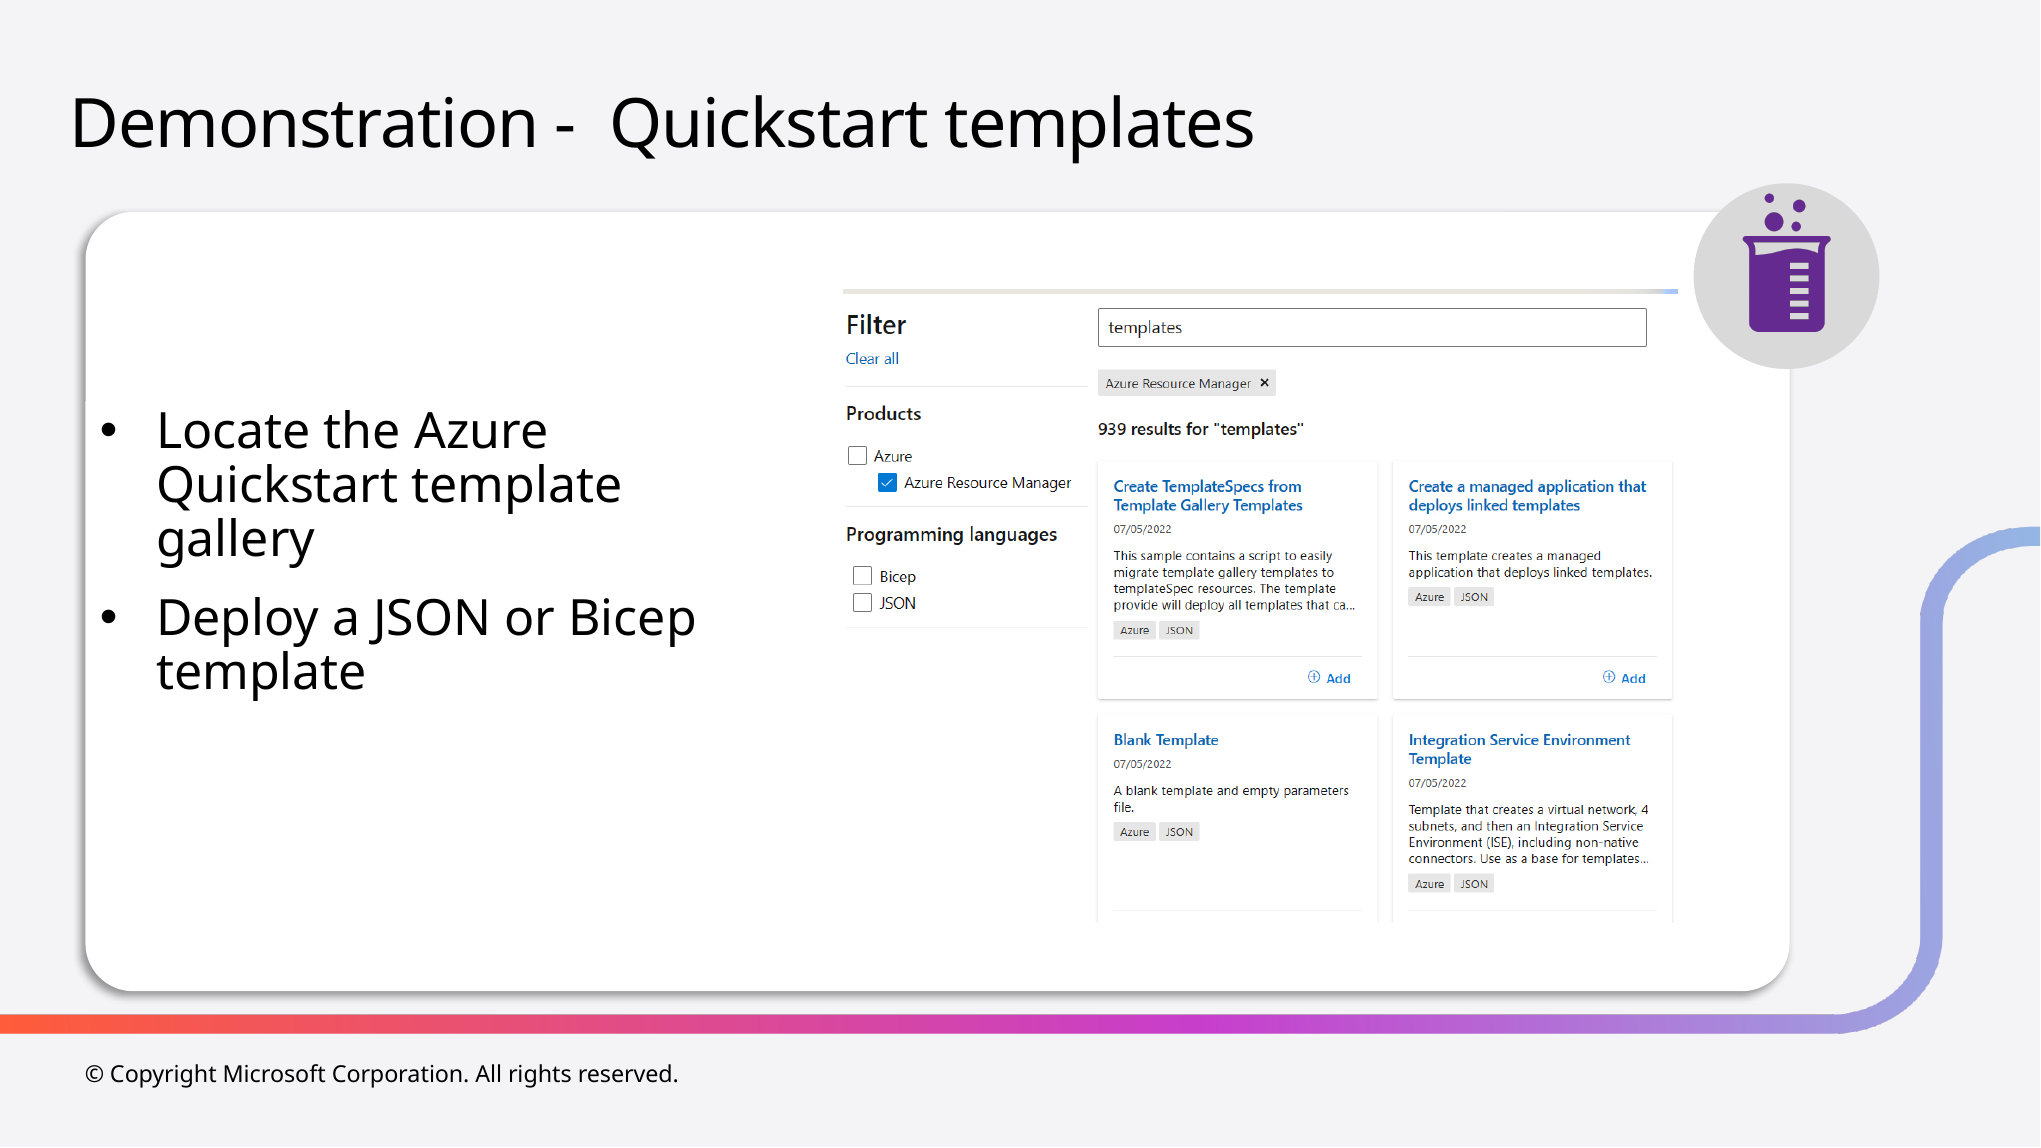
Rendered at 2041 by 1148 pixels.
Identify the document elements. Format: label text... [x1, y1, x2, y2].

text_box Locate the Azure Quickstart template gallery Deploy a JSON or Bicep template [70, 381, 792, 724]
picture [0, 289, 2041, 1034]
picture [1711, 188, 1862, 338]
title Demonstration - Quickstart templates [70, 73, 1968, 188]
